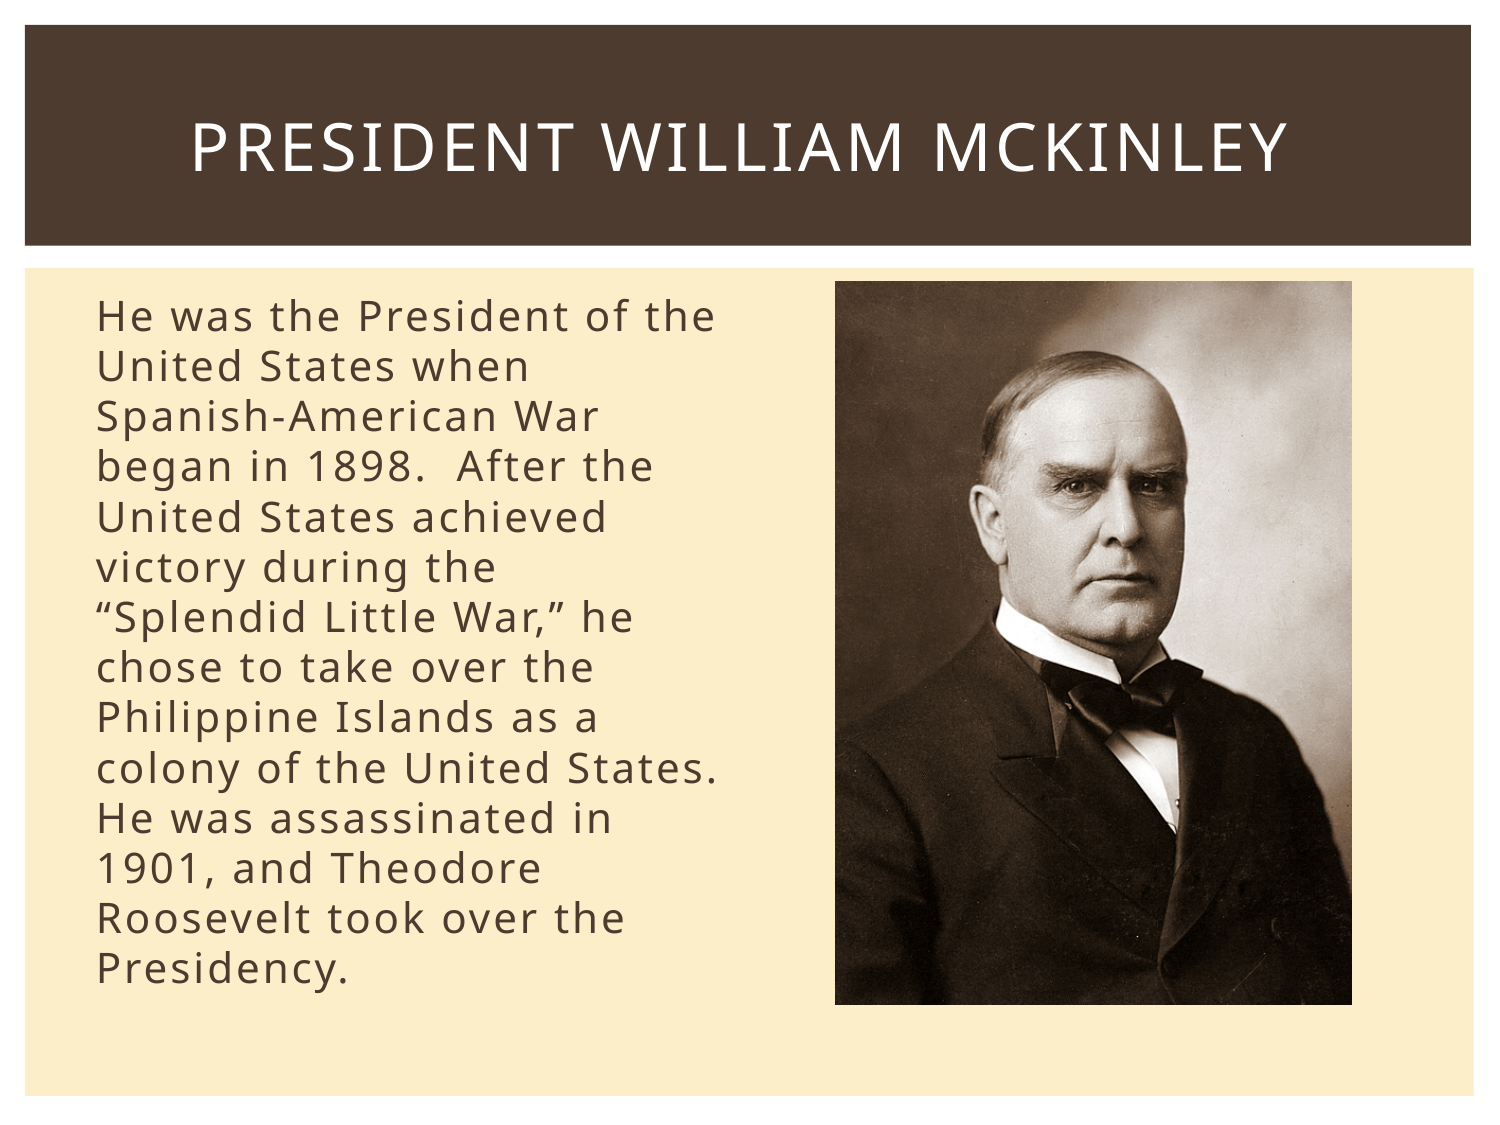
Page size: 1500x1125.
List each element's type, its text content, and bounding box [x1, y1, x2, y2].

list He was the President of the United States when Spanish-American War began in 1898. After the United States achieved victory during the “Splendid Little War,” he chose to take over the Philippine Islands as a colony of the United States. He was assassinated in 1901, and Theodore Roosevelt took over the Presidency. [75, 281, 738, 1005]
title President William MckINLEY [62, 58, 1438, 232]
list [835, 281, 1353, 1006]
